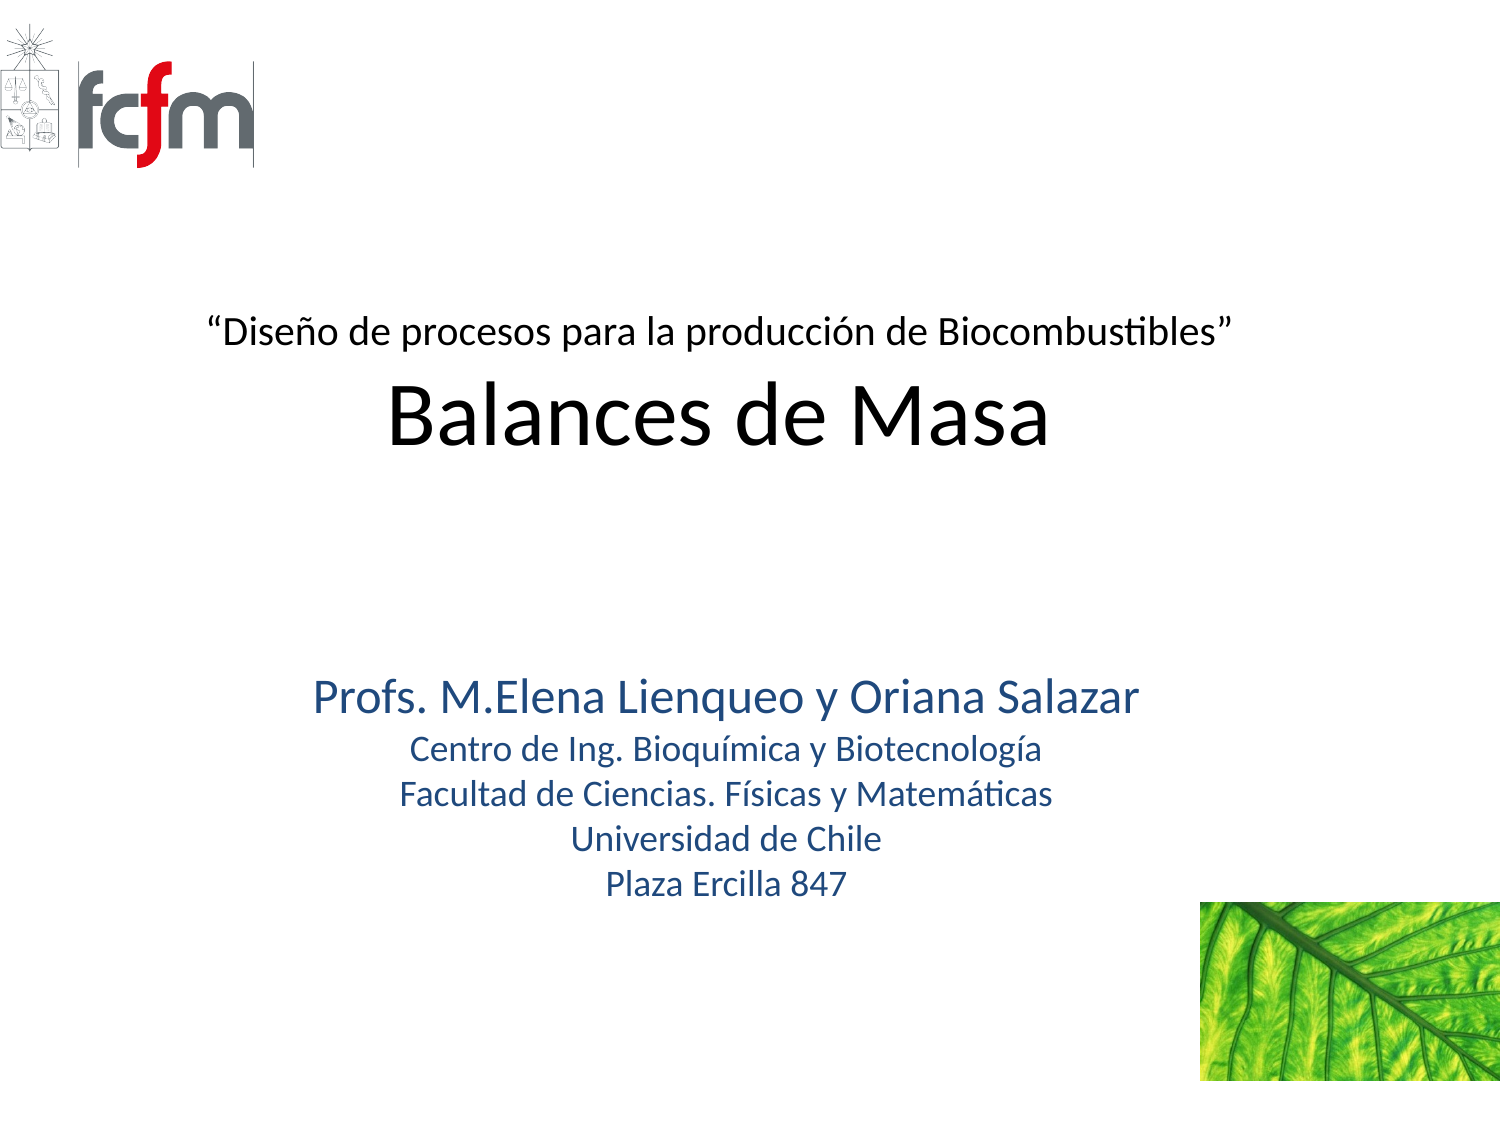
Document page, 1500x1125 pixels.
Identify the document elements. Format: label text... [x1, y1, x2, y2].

picture [0, 23, 259, 169]
picture [1199, 902, 1500, 1081]
text_box Profs. M.Elena Lienqueo y Oriana Salazar Centro de Ing. Bioquímica y Biotecnología Facultad de Ciencias. Físicas y Matemáticas Universidad de Chile Plaza Ercilla 847 [152, 656, 1301, 911]
title “Diseño de procesos para la producción de Biocombustibles” Balances de Masa [82, 281, 1357, 487]
